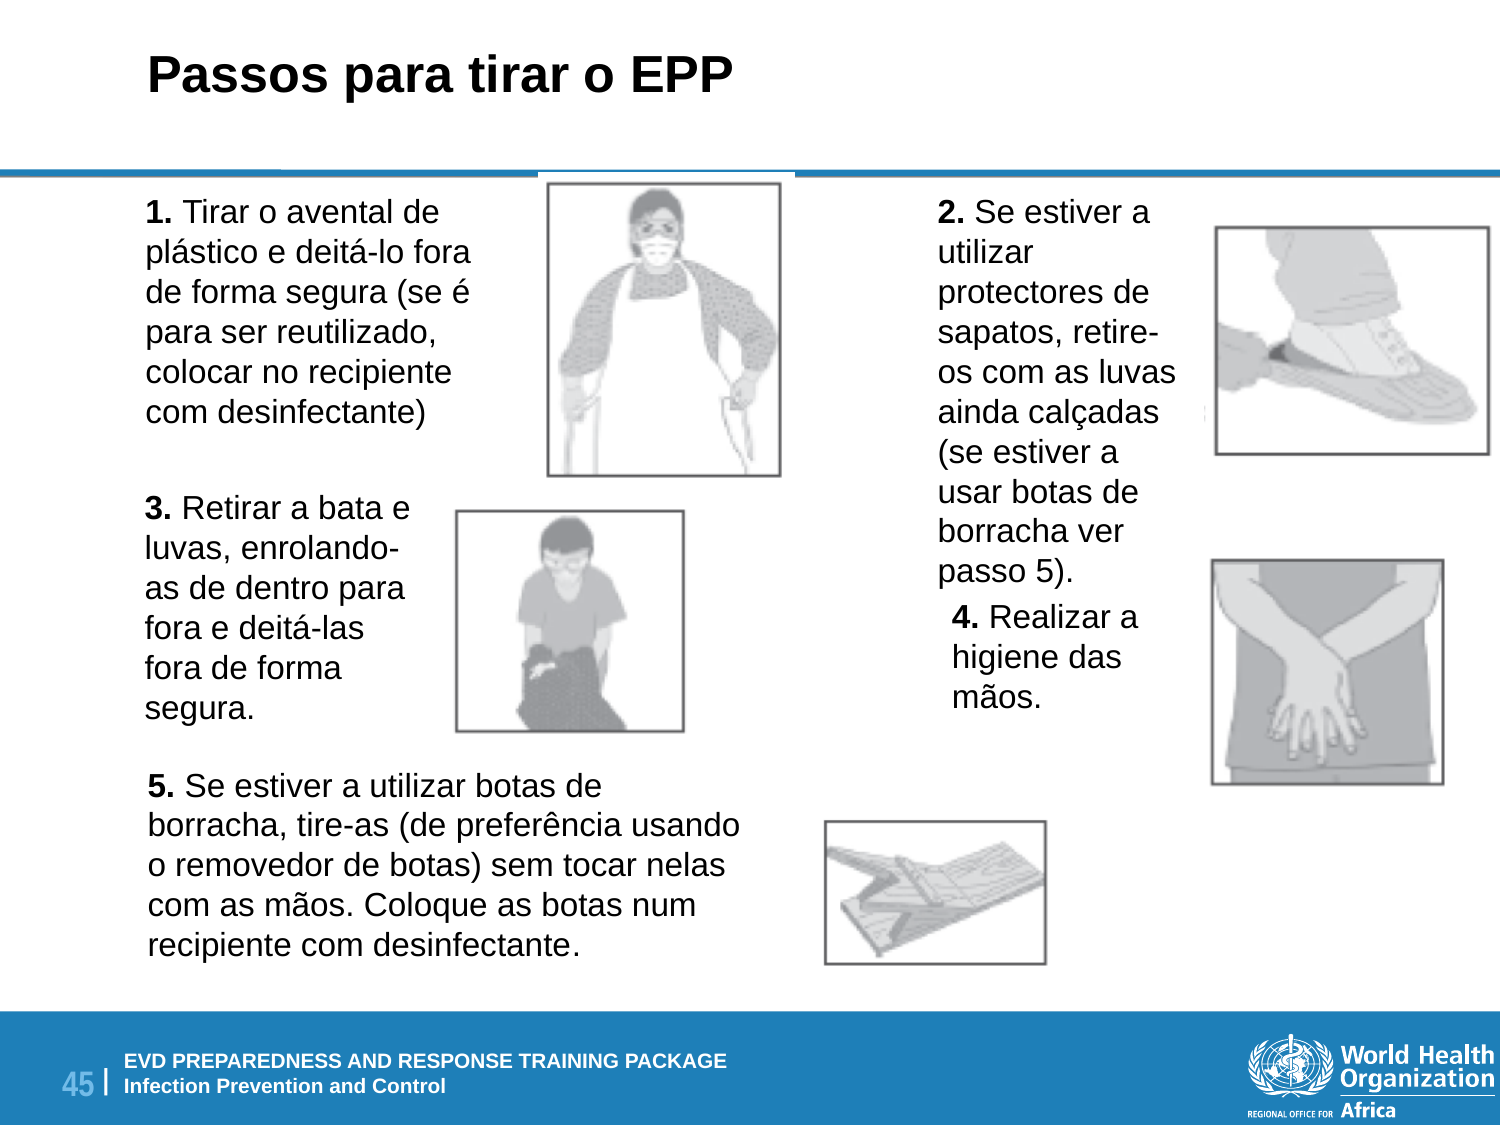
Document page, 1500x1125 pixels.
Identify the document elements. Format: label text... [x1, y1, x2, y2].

picture [1204, 214, 1500, 478]
text_box 2. Se estiver a utilizar protectores de sapatos, retire-os com as luvas ainda calçadas (se estiver a usar botas de borracha ver passo 5). [923, 183, 1203, 597]
picture [447, 501, 697, 745]
text_box 3. Retirar a bata e luvas, enrolando-as de dentro para fora e deitá-las fora de forma segura. [131, 479, 432, 733]
text_box 4. Realizar a higiene das mãos. [938, 588, 1189, 722]
picture [1204, 550, 1454, 795]
text_box 5. Se estiver a utilizar botas de borracha, tire-as (de preferência usando o removedor de botas) sem tocar nelas com as mãos. Coloque as botas num recipiente com desinfectante. [134, 756, 760, 970]
text_box 1. Tirar o avental de plástico e deitá-lo fora de forma segura (se é para ser reutilizado, colocar no recipiente com desinfectante) [131, 183, 522, 437]
picture [808, 806, 1064, 983]
picture [537, 172, 795, 489]
text_box Passos para tirar o EPP [133, 33, 749, 110]
